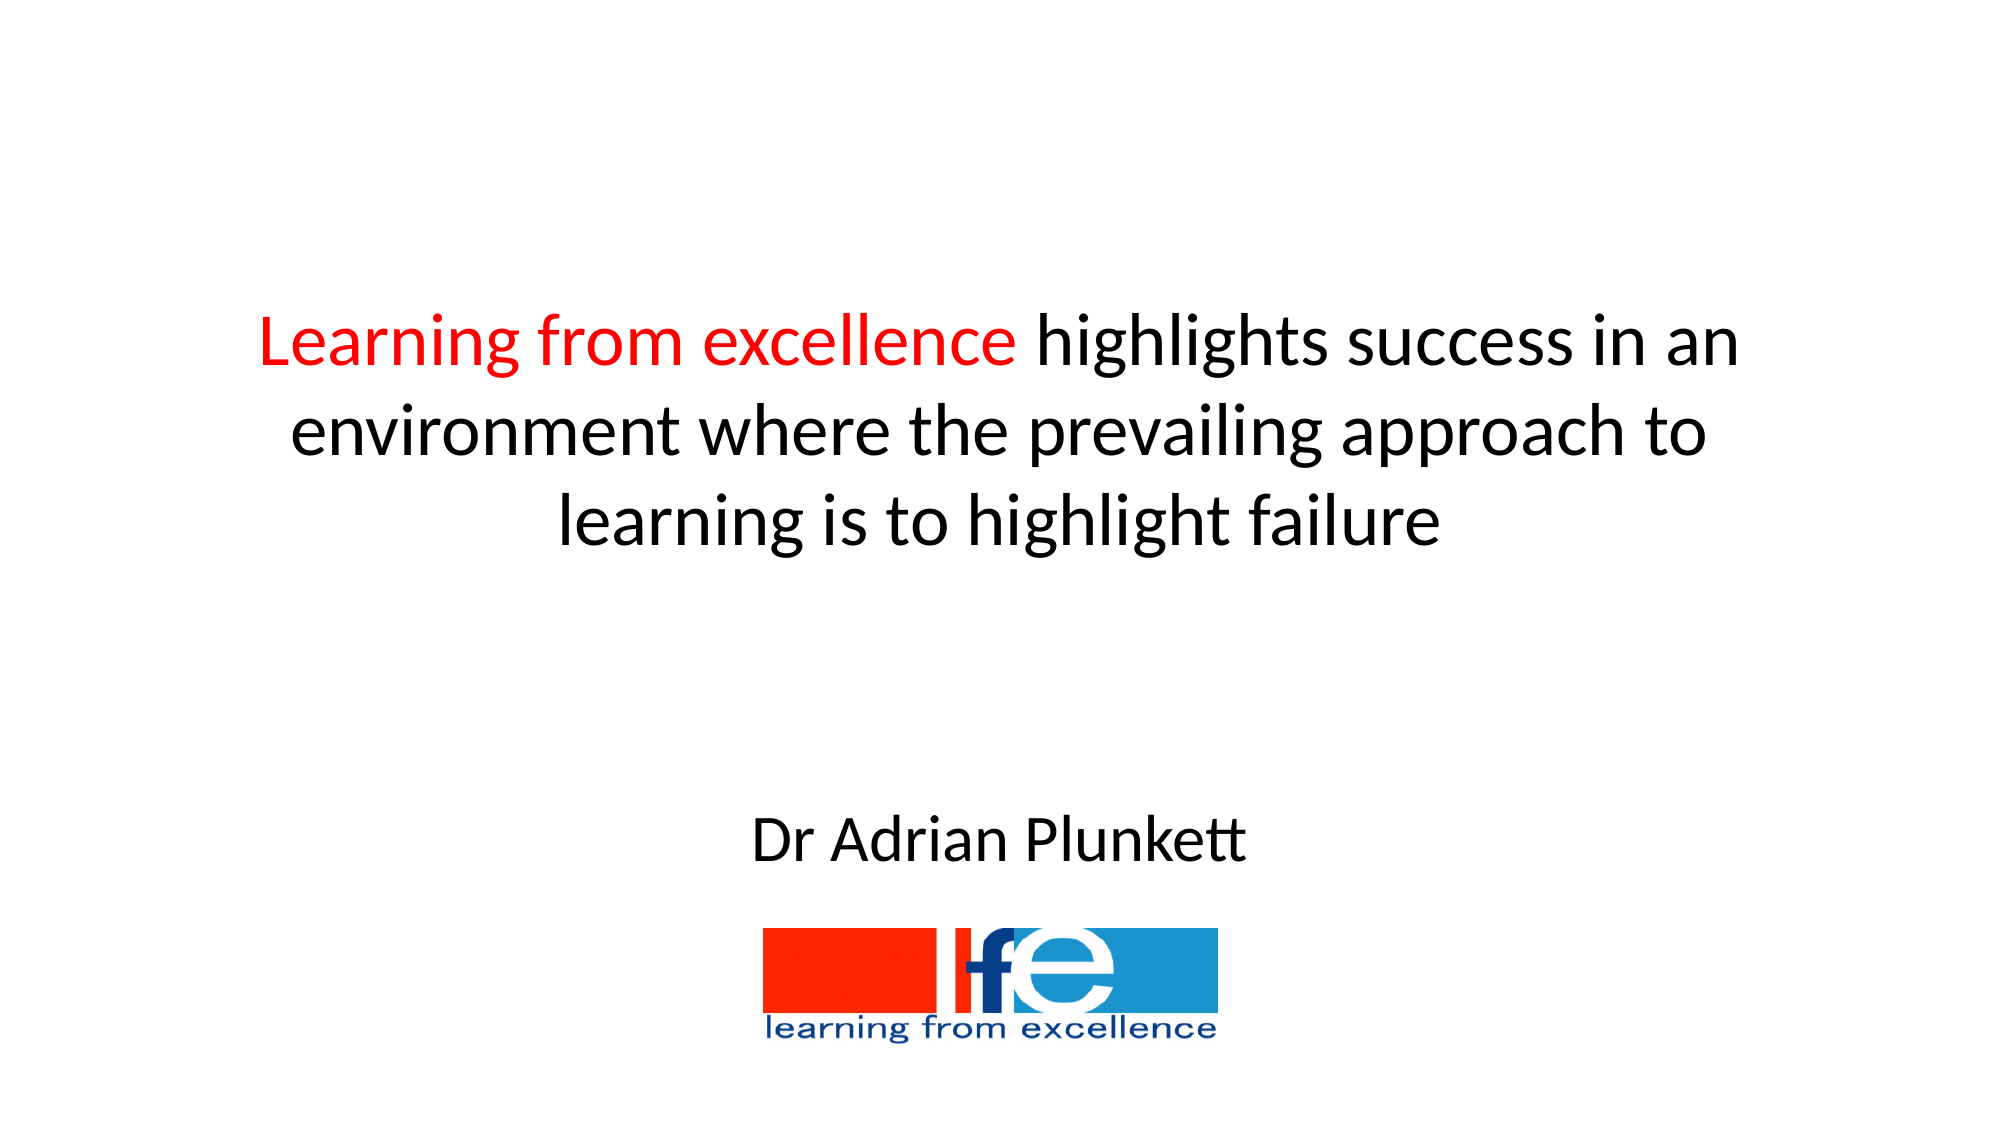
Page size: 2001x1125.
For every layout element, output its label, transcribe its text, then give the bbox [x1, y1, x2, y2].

picture [763, 928, 1218, 1046]
subtitle Dr Adrian Plunkett [474, 786, 1525, 925]
title Learning from excellence highlights success in an environment where the prevailing approach to learning is to highlight failure [150, 349, 1850, 591]
